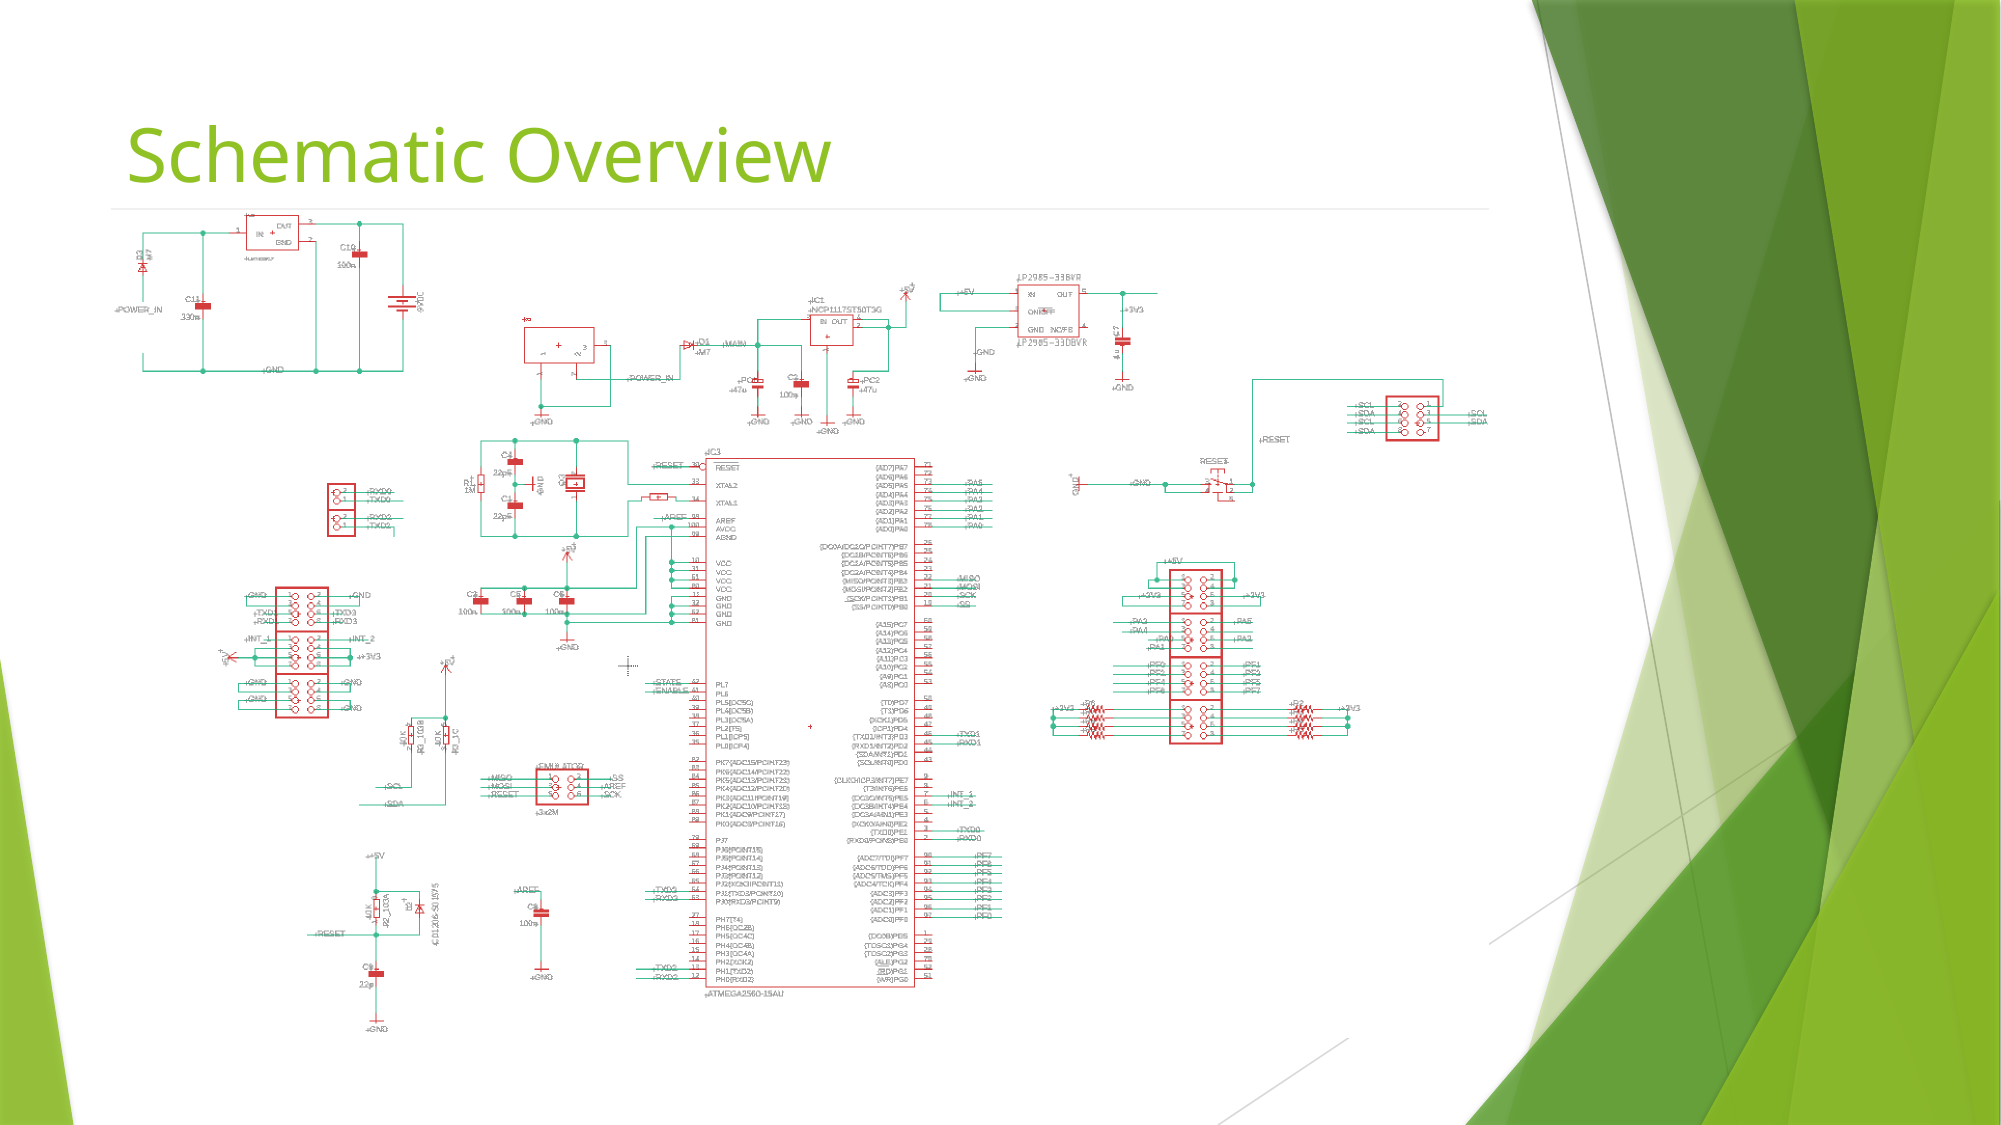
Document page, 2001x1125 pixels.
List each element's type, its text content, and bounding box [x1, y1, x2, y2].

title Schematic Overview [111, 99, 1522, 317]
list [110, 207, 1490, 1038]
